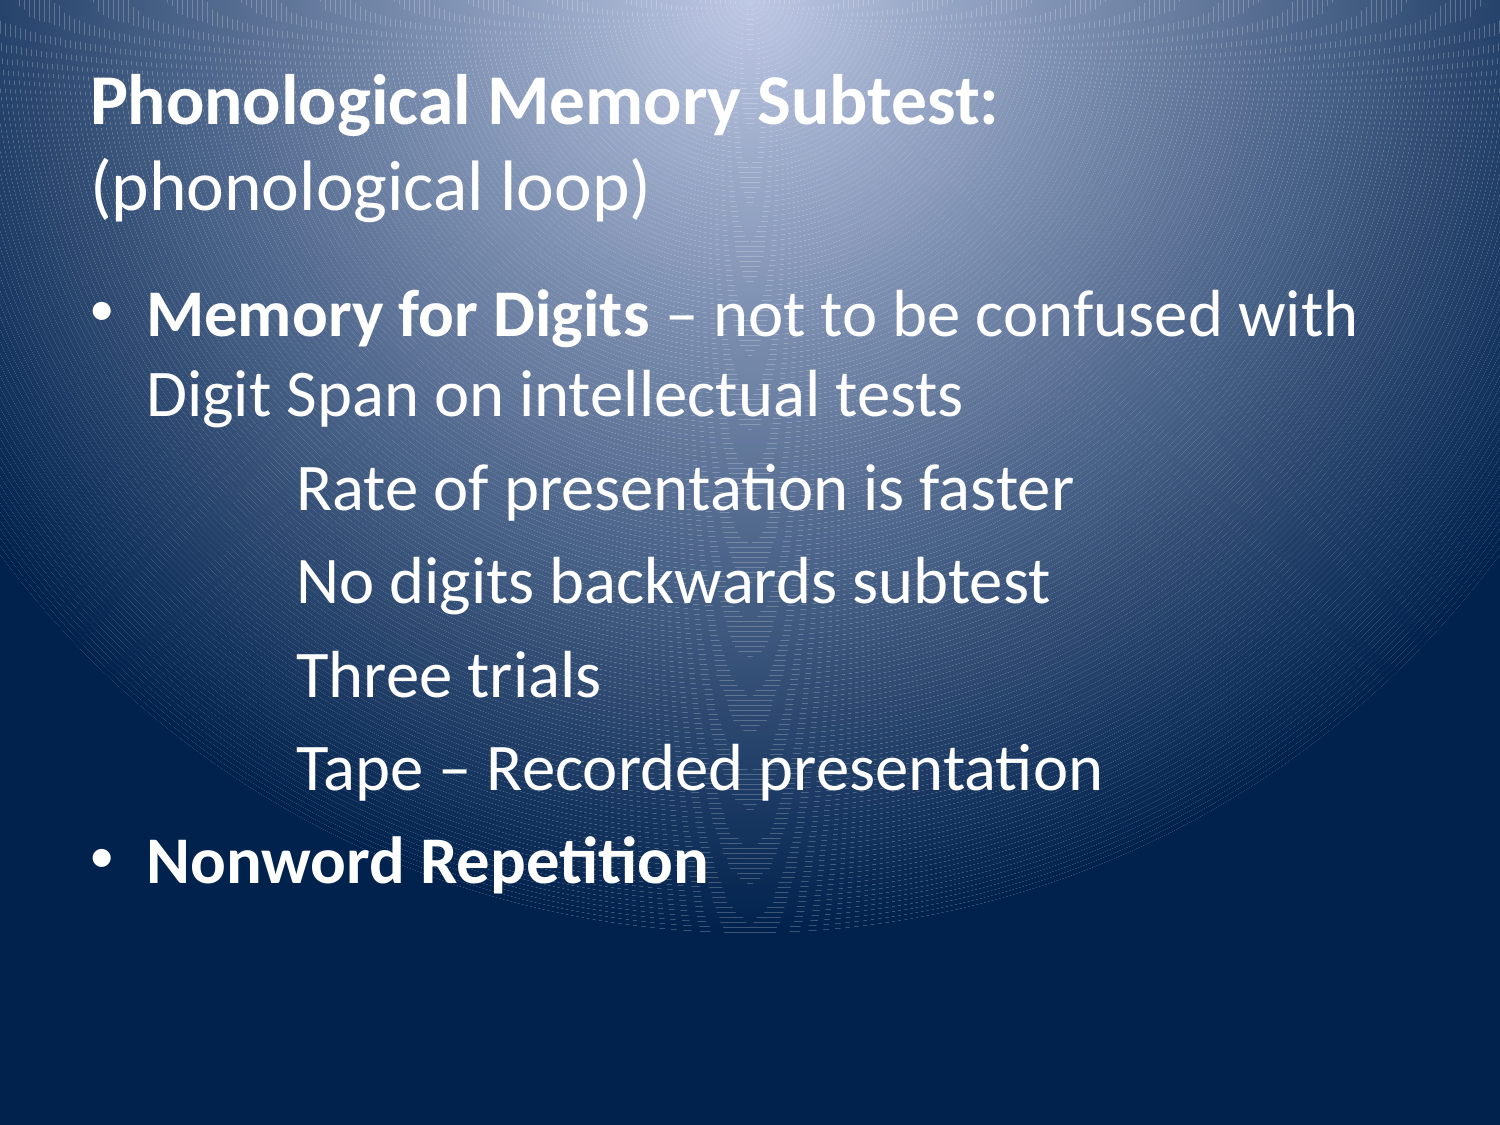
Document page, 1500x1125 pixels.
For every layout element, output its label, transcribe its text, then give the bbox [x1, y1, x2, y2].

title Phonological Memory Subtest: (phonological loop) [75, 45, 1425, 233]
list Memory for Digits – not to be confused with Digit Span on intellectual tests Rate of presentation is faster No digits backwards subtest Three trials Tape – Recorded presentation Nonword Repetition [75, 262, 1425, 1005]
